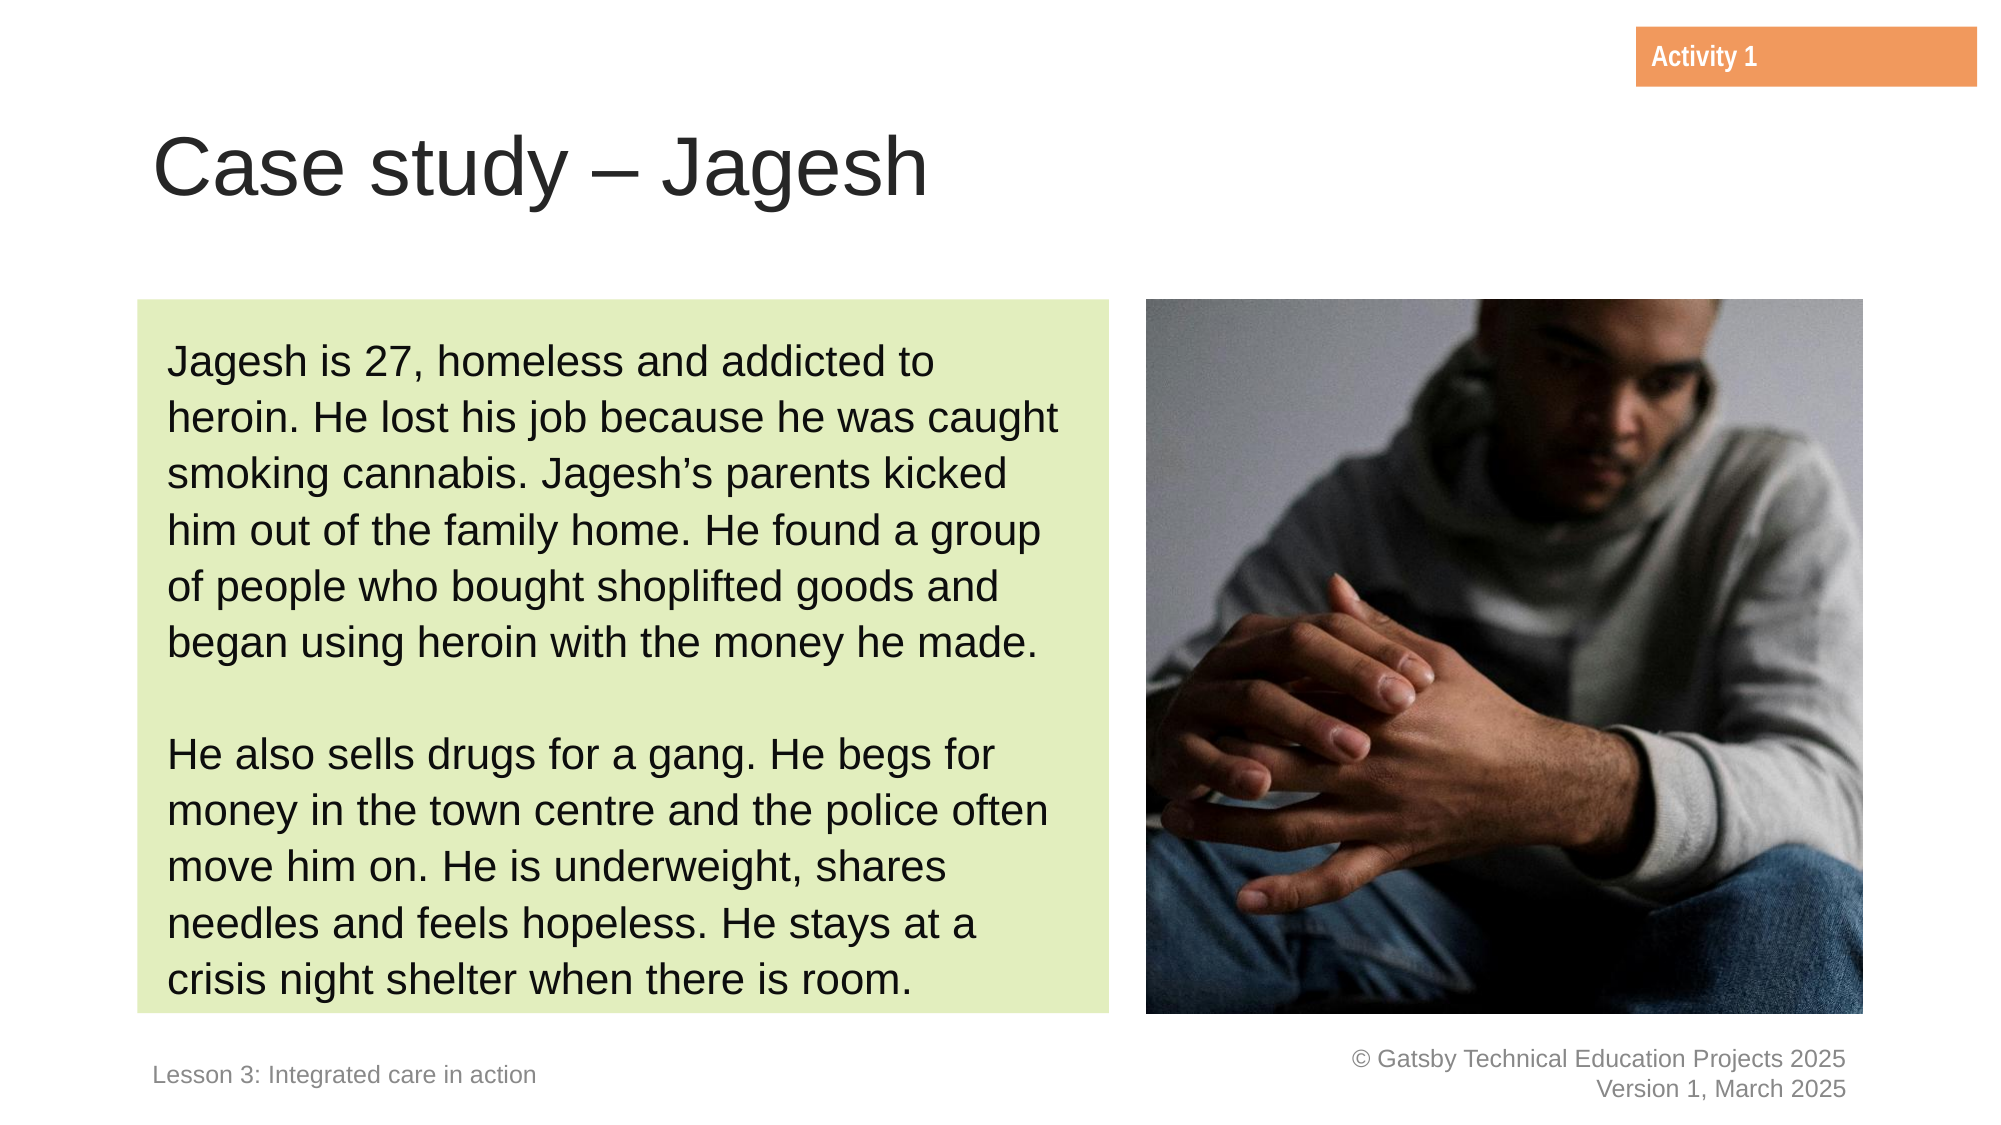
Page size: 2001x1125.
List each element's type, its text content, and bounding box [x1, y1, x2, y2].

list Jagesh is 27, homeless and addicted to heroin. He lost his job because he was caught smoking cannabis. Jagesh’s parents kicked him out of the family home. He found a group of people who bought shoplifted goods and began using heroin with the money he made. He also sells drugs for a gang. He begs for money in the town centre and the police often move him on. He is underweight, shares needles and feels hopeless. He stays at a crisis night shelter when there is room. [137, 299, 1109, 1014]
picture [1146, 299, 1863, 1014]
title Case study – Jagesh [137, 59, 1863, 278]
list Activity 1 [1636, 26, 1978, 87]
list Lesson 3: Integrated care in action [137, 1042, 829, 1103]
